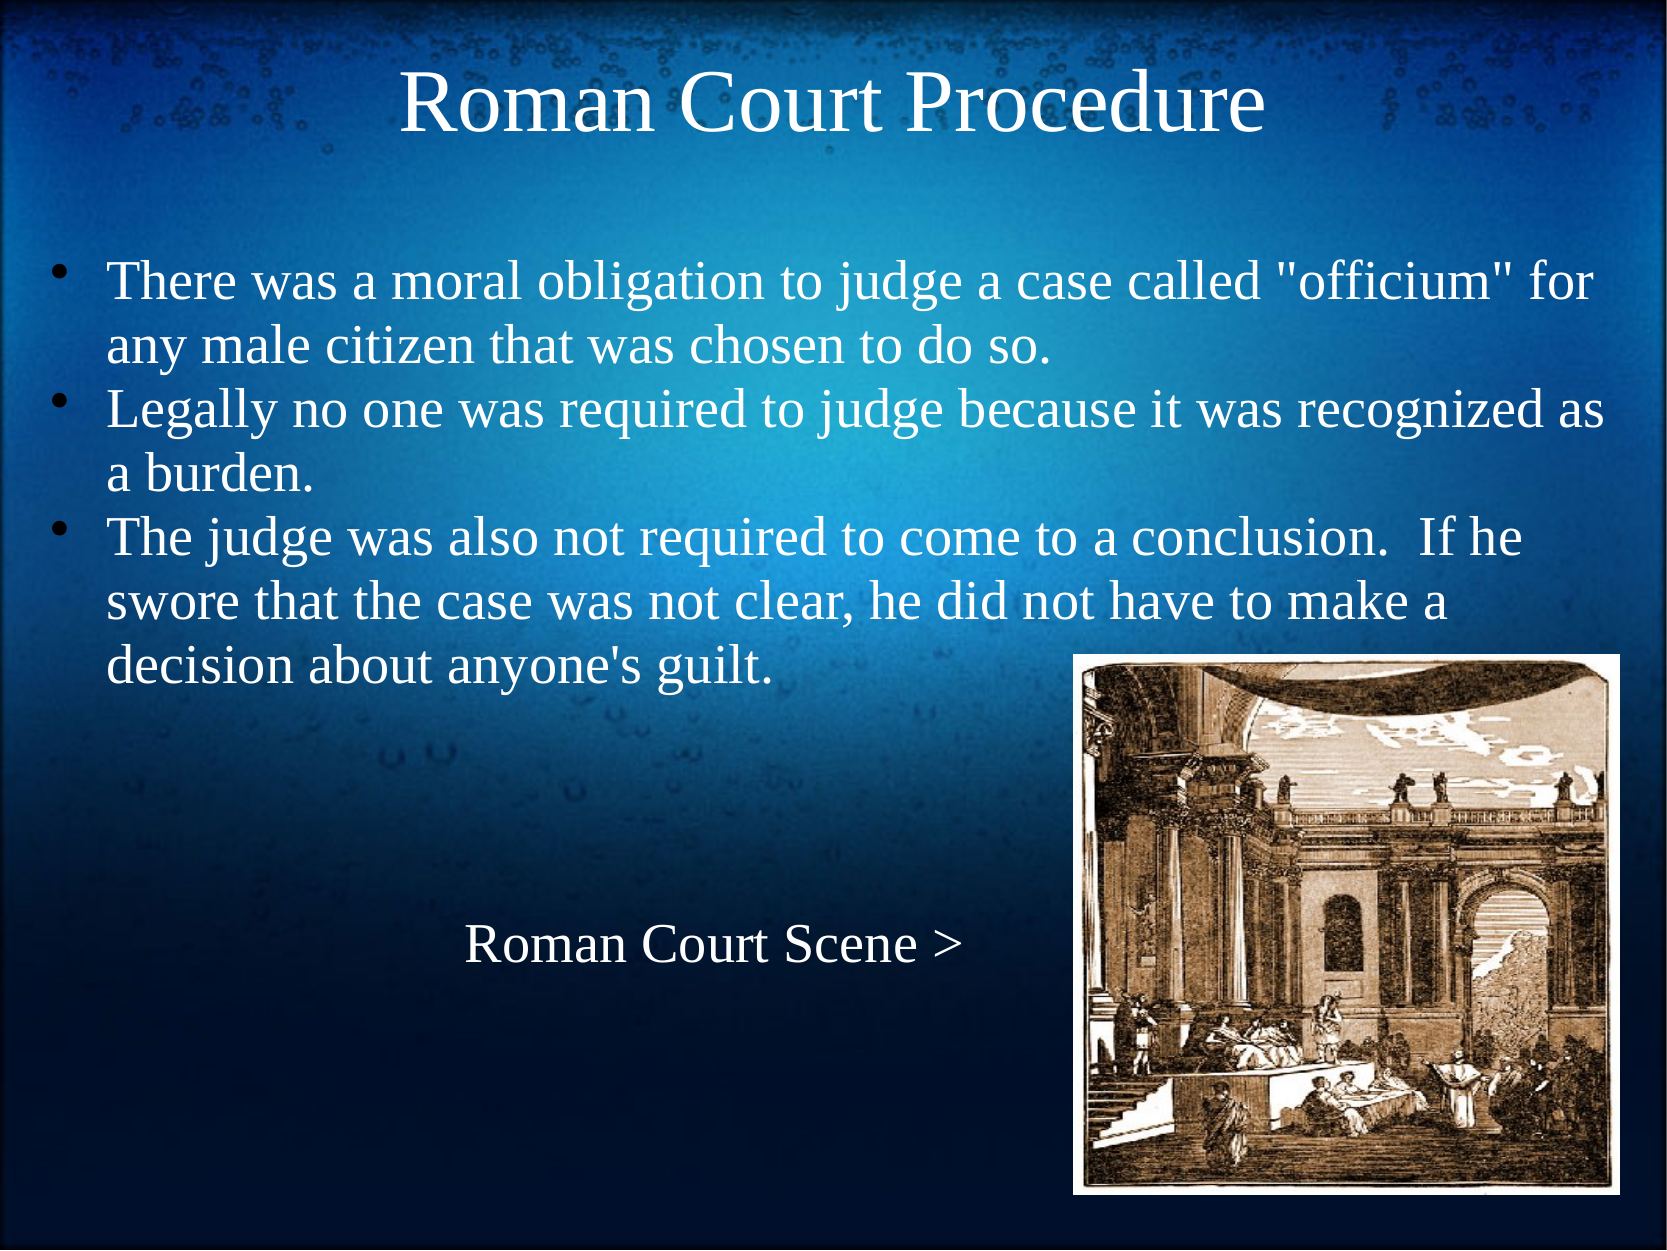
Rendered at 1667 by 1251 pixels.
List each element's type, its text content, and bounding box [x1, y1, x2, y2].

picture [0, 0, 1667, 1250]
text_box Roman Court Scene > [110, 783, 965, 976]
title Roman Court Procedure [40, 49, 1627, 201]
list There was a moral obligation to judge a case called "officium" for any male citizen that was chosen to do so. Legally no one was required to judge because it was recognized as a burden. The judge was also not required to come to a conclusion. If he swore that the case was not clear, he did not have to make a decision about anyone's guilt. [31, 247, 1619, 778]
